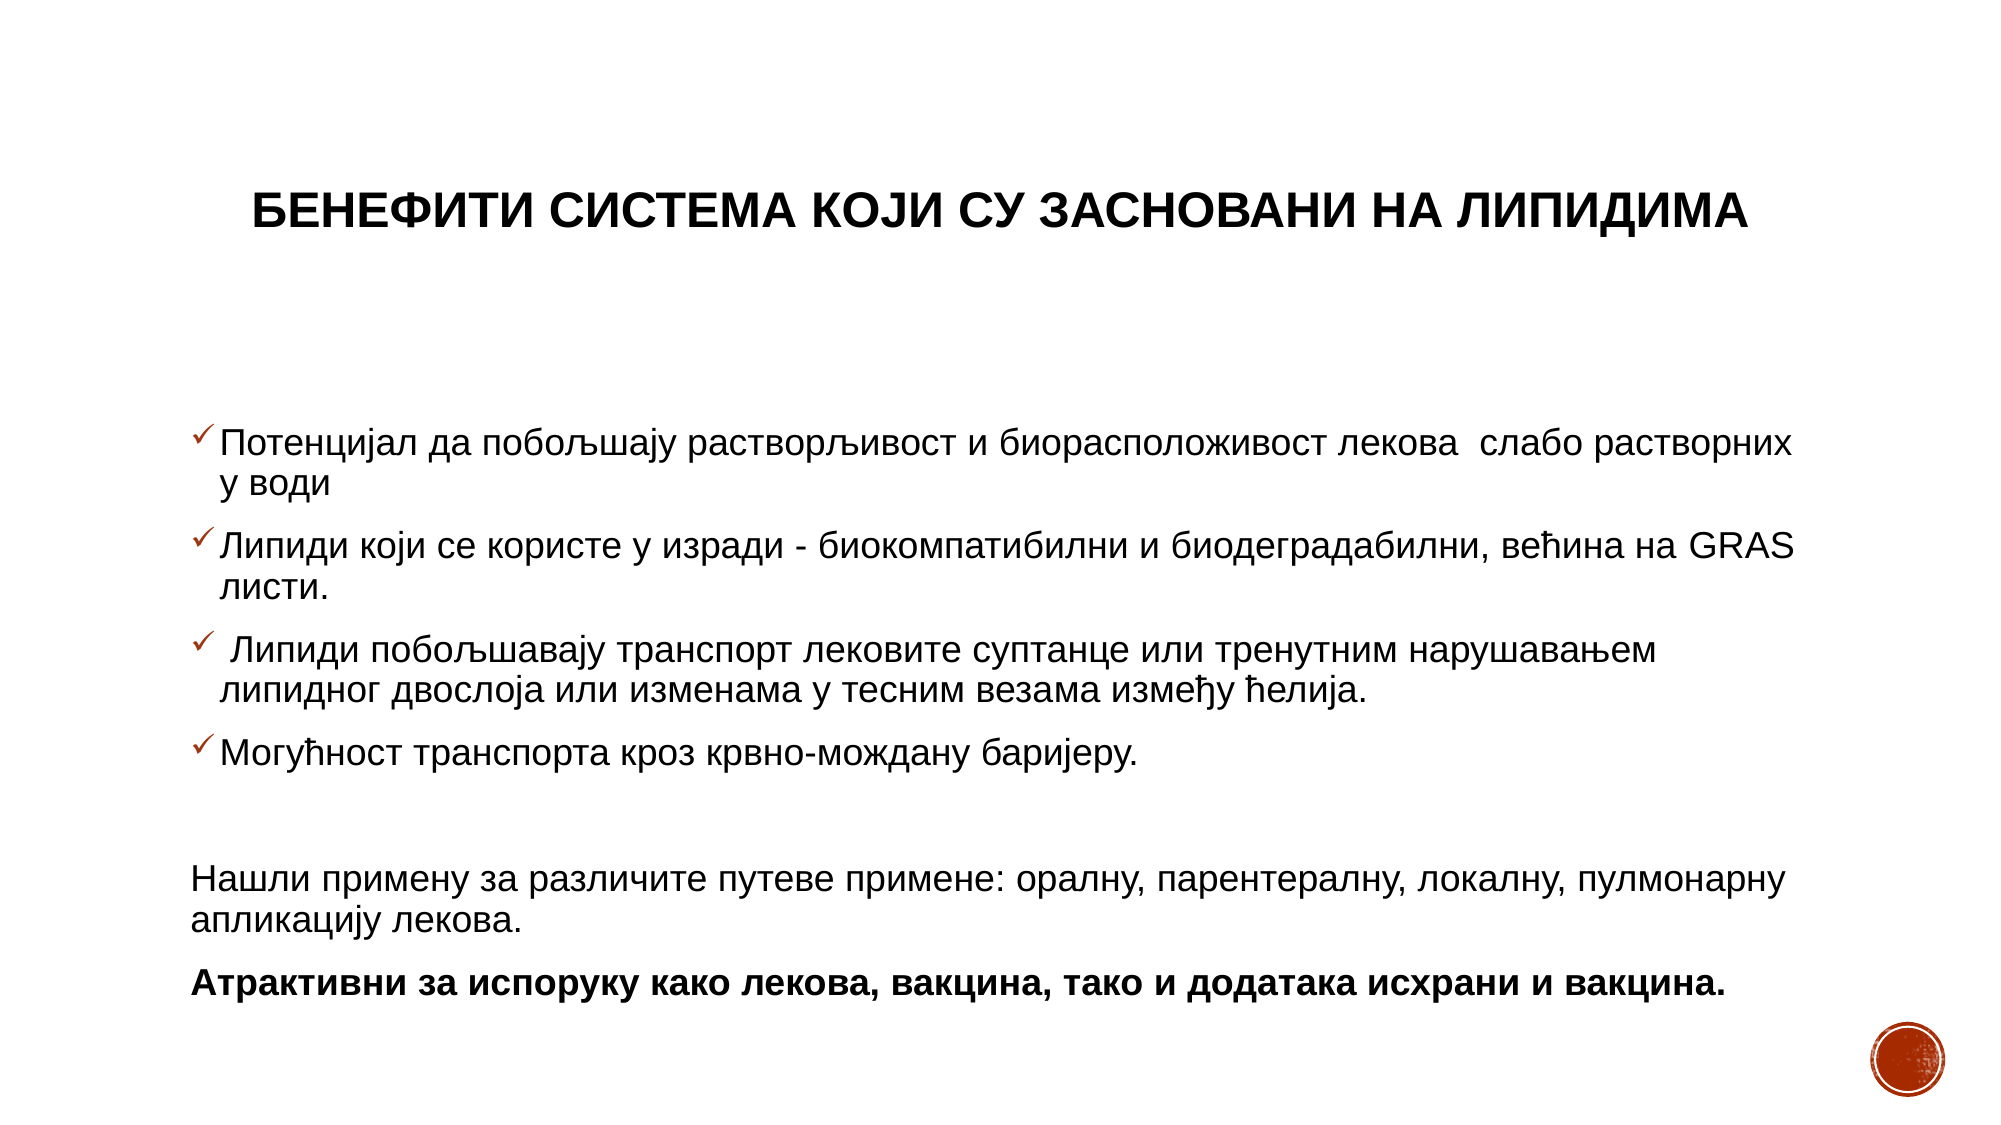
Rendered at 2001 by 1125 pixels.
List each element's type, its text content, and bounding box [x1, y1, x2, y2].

title Бенефити система који су засновани на липидима [175, 79, 1826, 344]
list Потенцијал да побољшају растворљивост и биорасположивост лекова слабо растворних у води Липиди који се користе у изради - биокомпатибилни и биодеградабилни, већина на GRAS листи. Липиди побољшавају транспорт лековите суптанце или тренутним нарушавањем липидног двослоја или изменама у тесним везама између ћелија. Могућност транспорта кроз крвно-мождану баријеру. Нашли примену за различите путеве примене: оралну, парентералну, локалну, пулмонарну апликацију лекова. Атрактивни за испоруку како лекова, вакцина, тако и додатака исхрани и вакцина. [175, 348, 1826, 1013]
